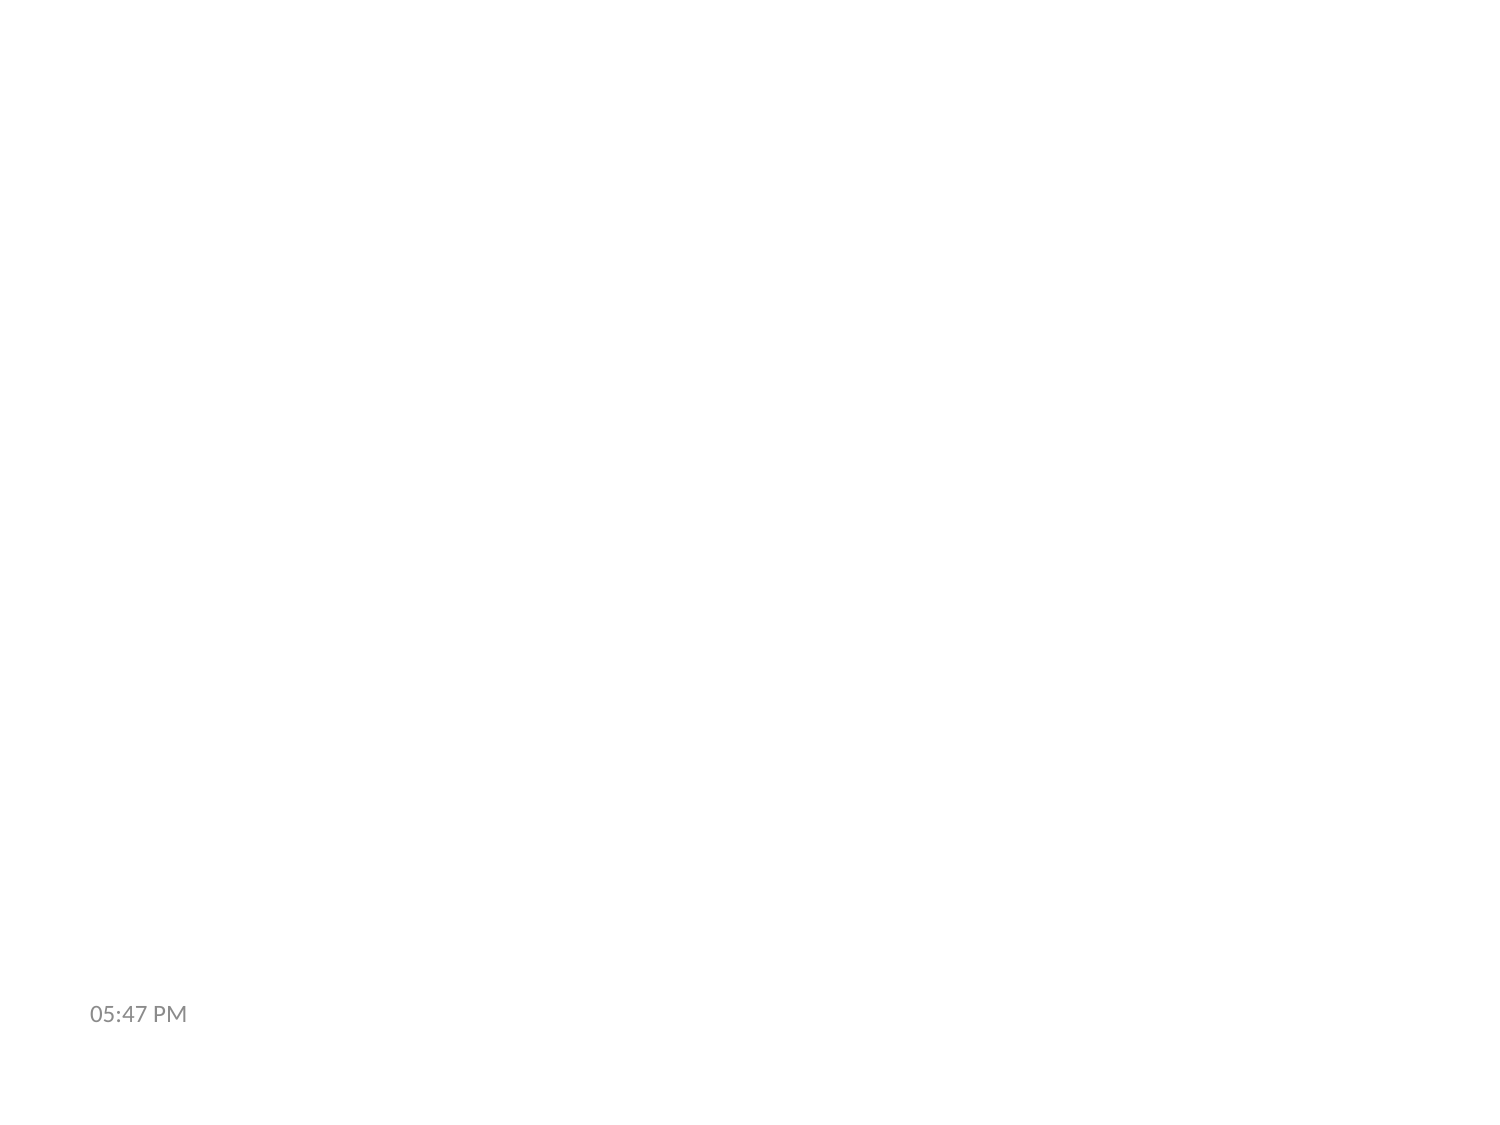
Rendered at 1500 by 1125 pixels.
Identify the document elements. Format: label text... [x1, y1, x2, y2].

text_box 3:35 PM [75, 982, 425, 1043]
